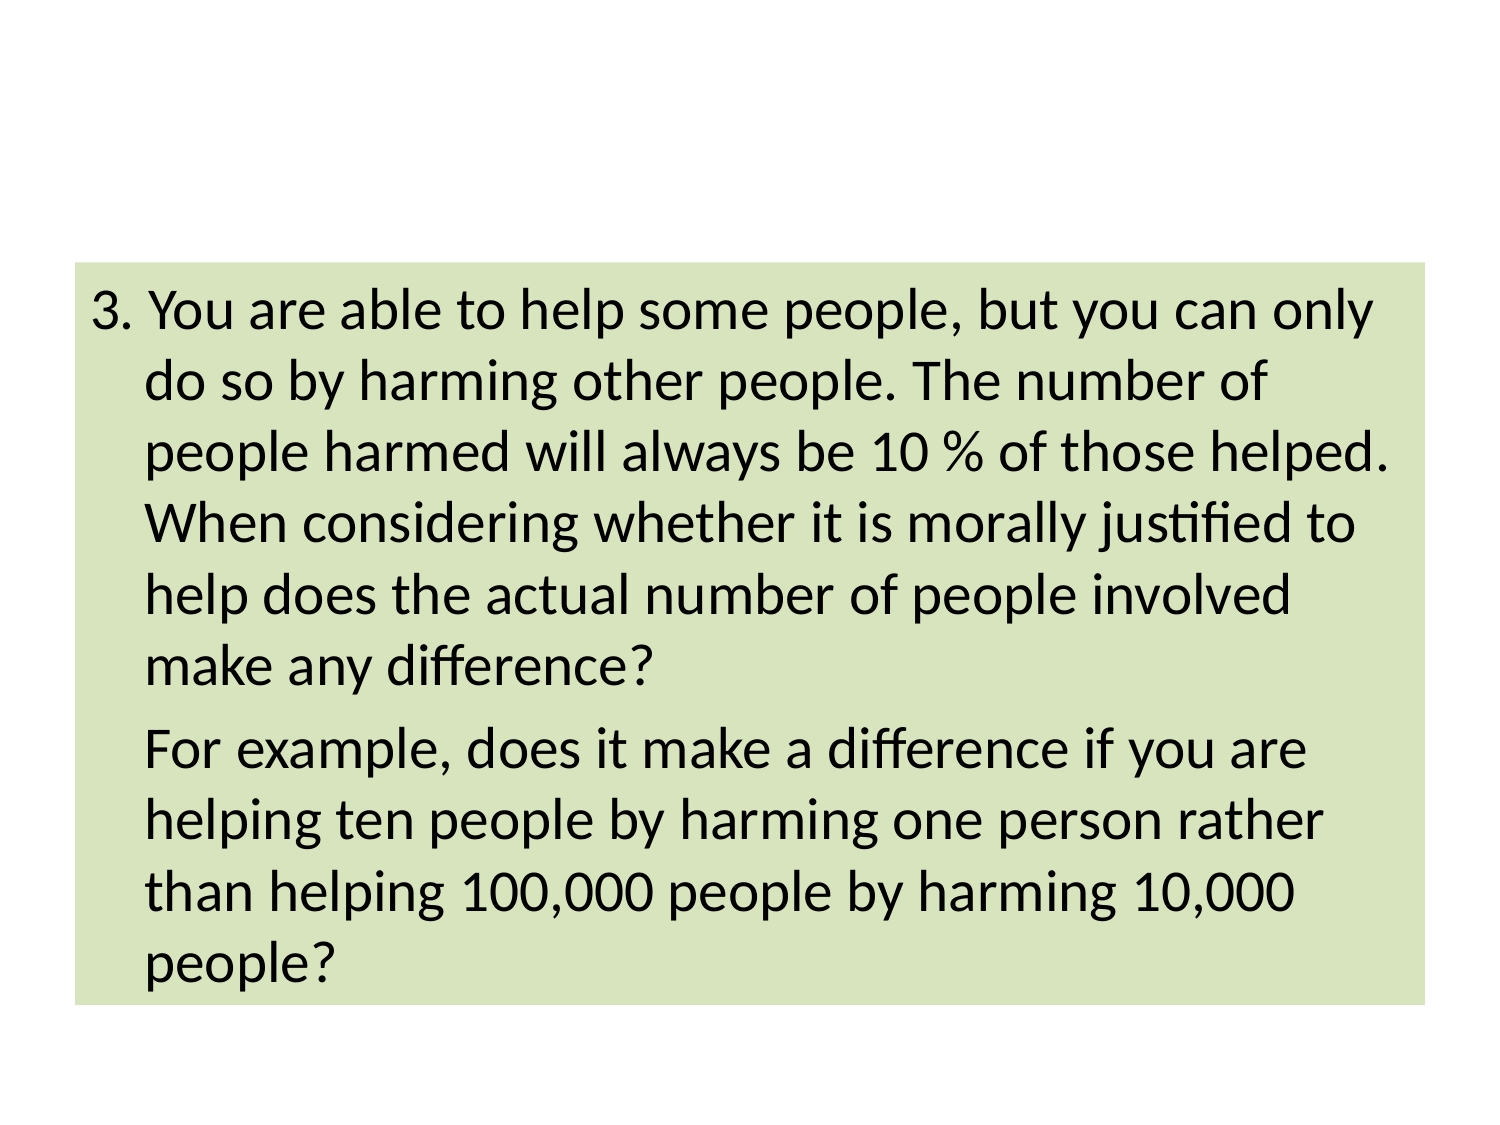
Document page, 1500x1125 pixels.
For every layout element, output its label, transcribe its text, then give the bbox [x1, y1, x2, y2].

list 3. You are able to help some people, but you can only do so by harming other people. The number of people harmed will always be 10 % of those helped. When considering whether it is morally justified to help does the actual number of people involved make any difference? For example, does it make a difference if you are helping ten people by harming one person rather than helping 100,000 people by harming 10,000 people? [75, 262, 1425, 1005]
